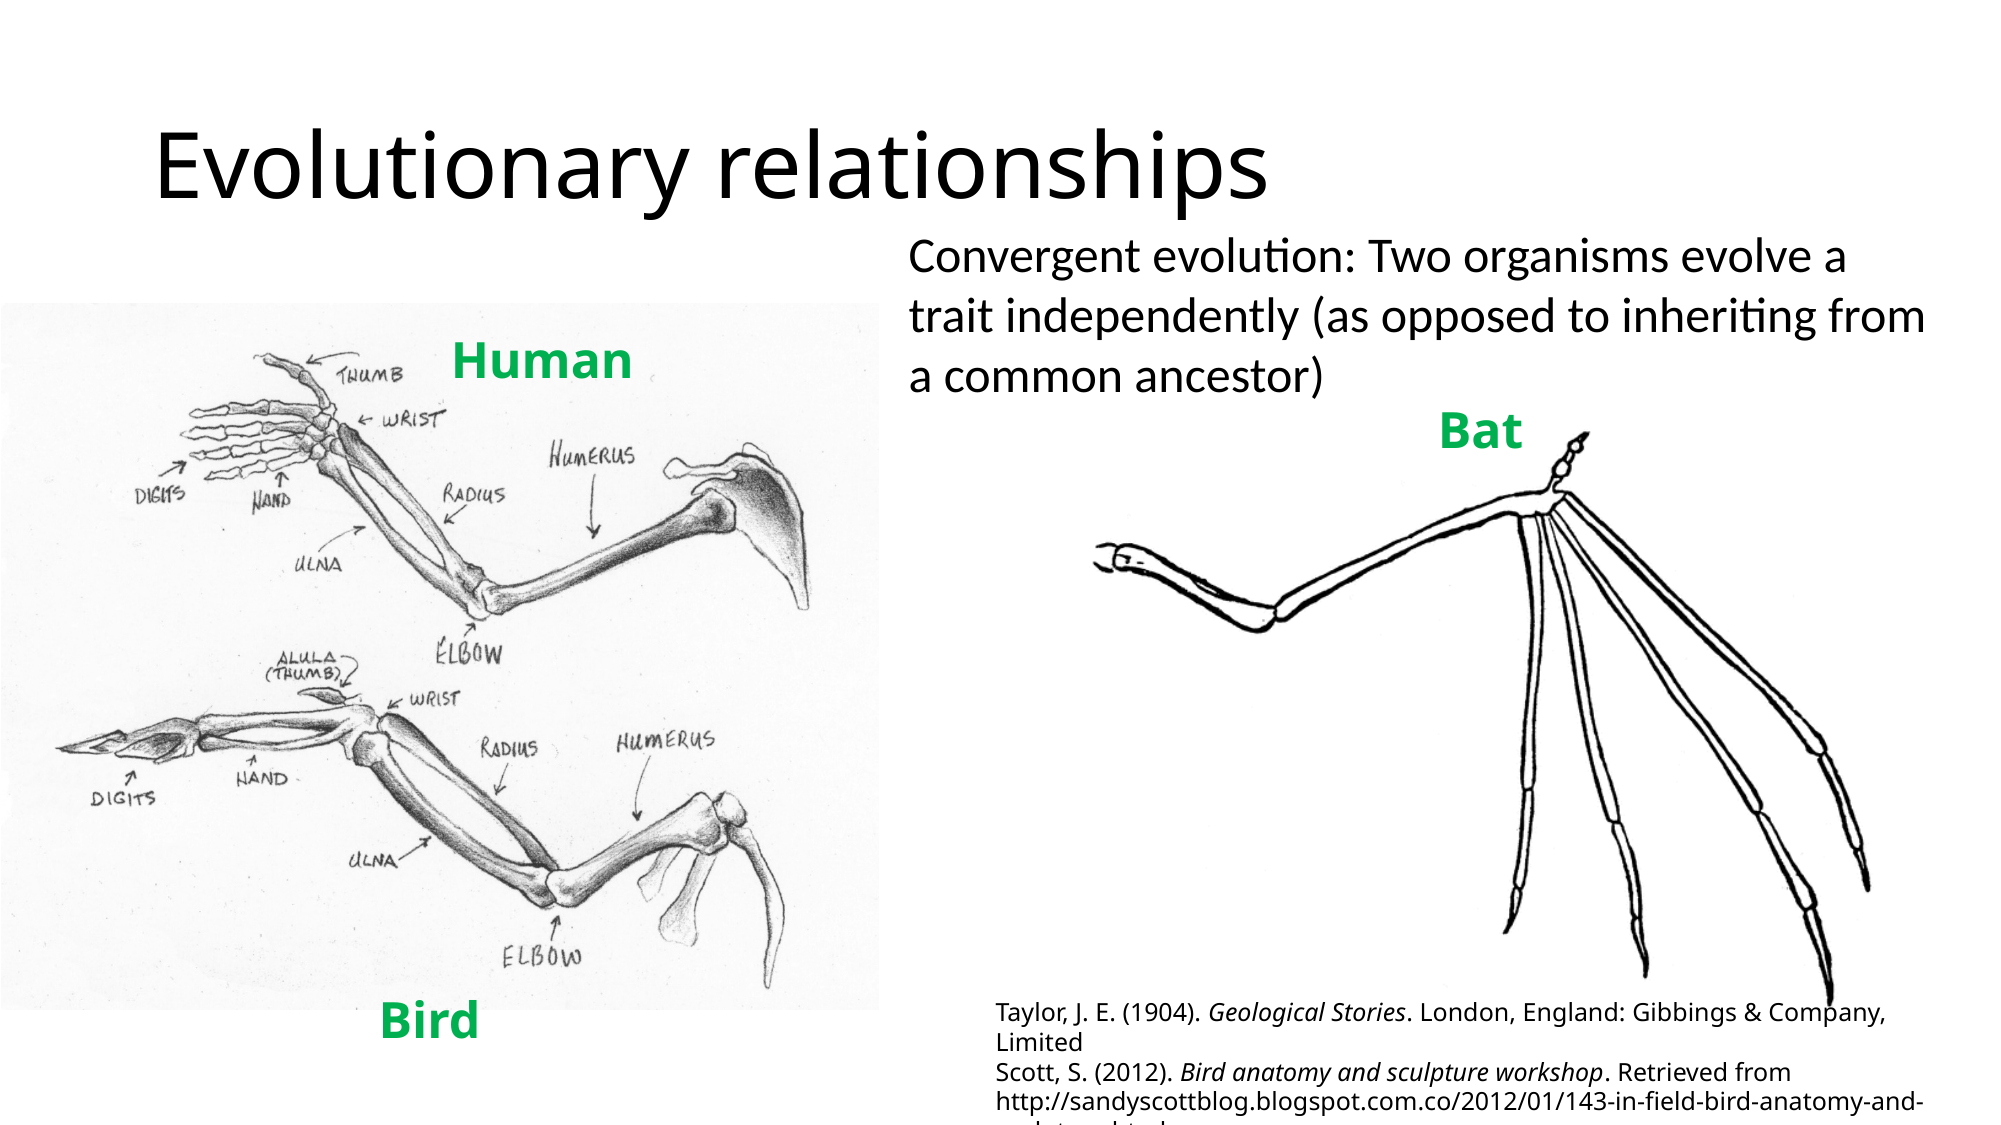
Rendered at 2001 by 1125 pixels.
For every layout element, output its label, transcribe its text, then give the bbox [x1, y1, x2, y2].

text_box Taylor, J. E. (1904). Geological Stories. London, England: Gibbings & Company, Limited Scott, S. (2012). Bird anatomy and sculpture workshop. Retrieved from http://sandyscottblog.blogspot.com.co/2012/01/143-in-field-bird-anatomy-and-sculpture.html [980, 988, 1981, 1125]
picture [1088, 429, 1874, 1010]
title Evolutionary relationships [137, 59, 1863, 278]
text_box Bird [363, 1010, 496, 1056]
text_box Convergent evolution: Two organisms evolve a trait independently (as opposed to inheriting from a common ancestor) [893, 215, 1945, 410]
picture [1, 303, 879, 1010]
text_box Bat [1423, 391, 1539, 429]
